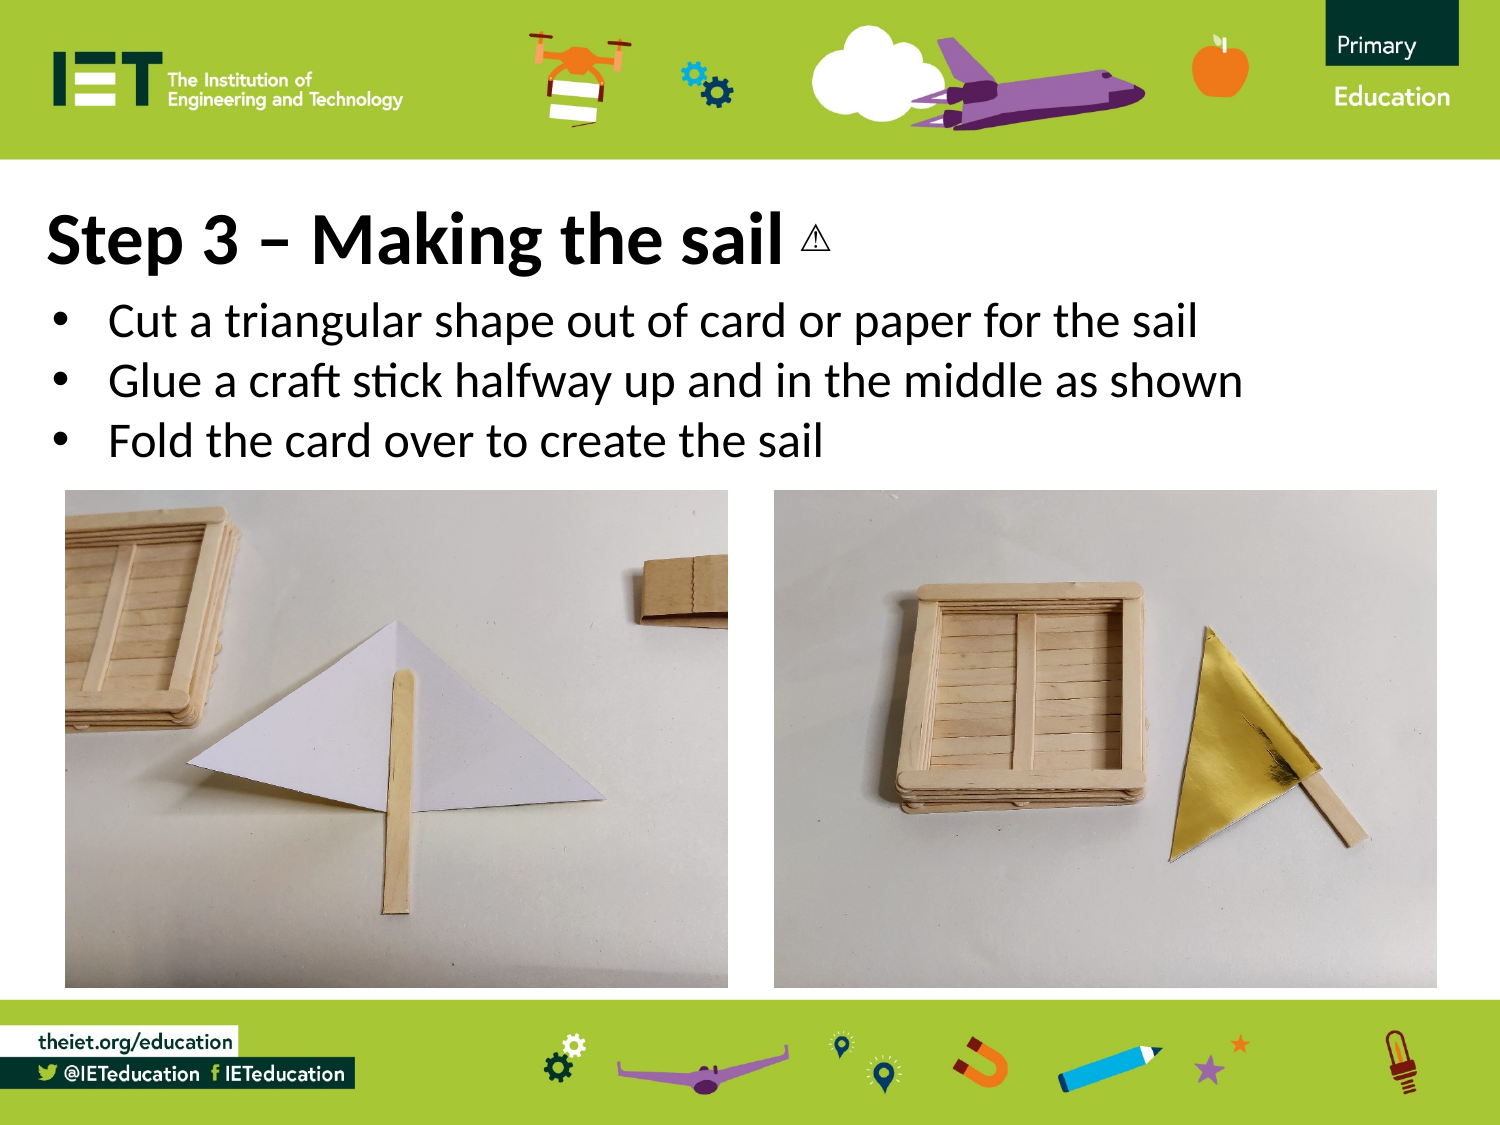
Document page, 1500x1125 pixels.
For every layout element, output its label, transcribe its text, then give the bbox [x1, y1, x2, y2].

text_box Cut a triangular shape out of card or paper for the sail Glue a craft stick halfway up and in the middle as shown Fold the card over to create the sail [37, 280, 1437, 476]
text_box ⚠ [783, 206, 885, 267]
picture [0, 0, 1500, 1125]
text_box Step 3 – Making the sail [31, 180, 913, 300]
